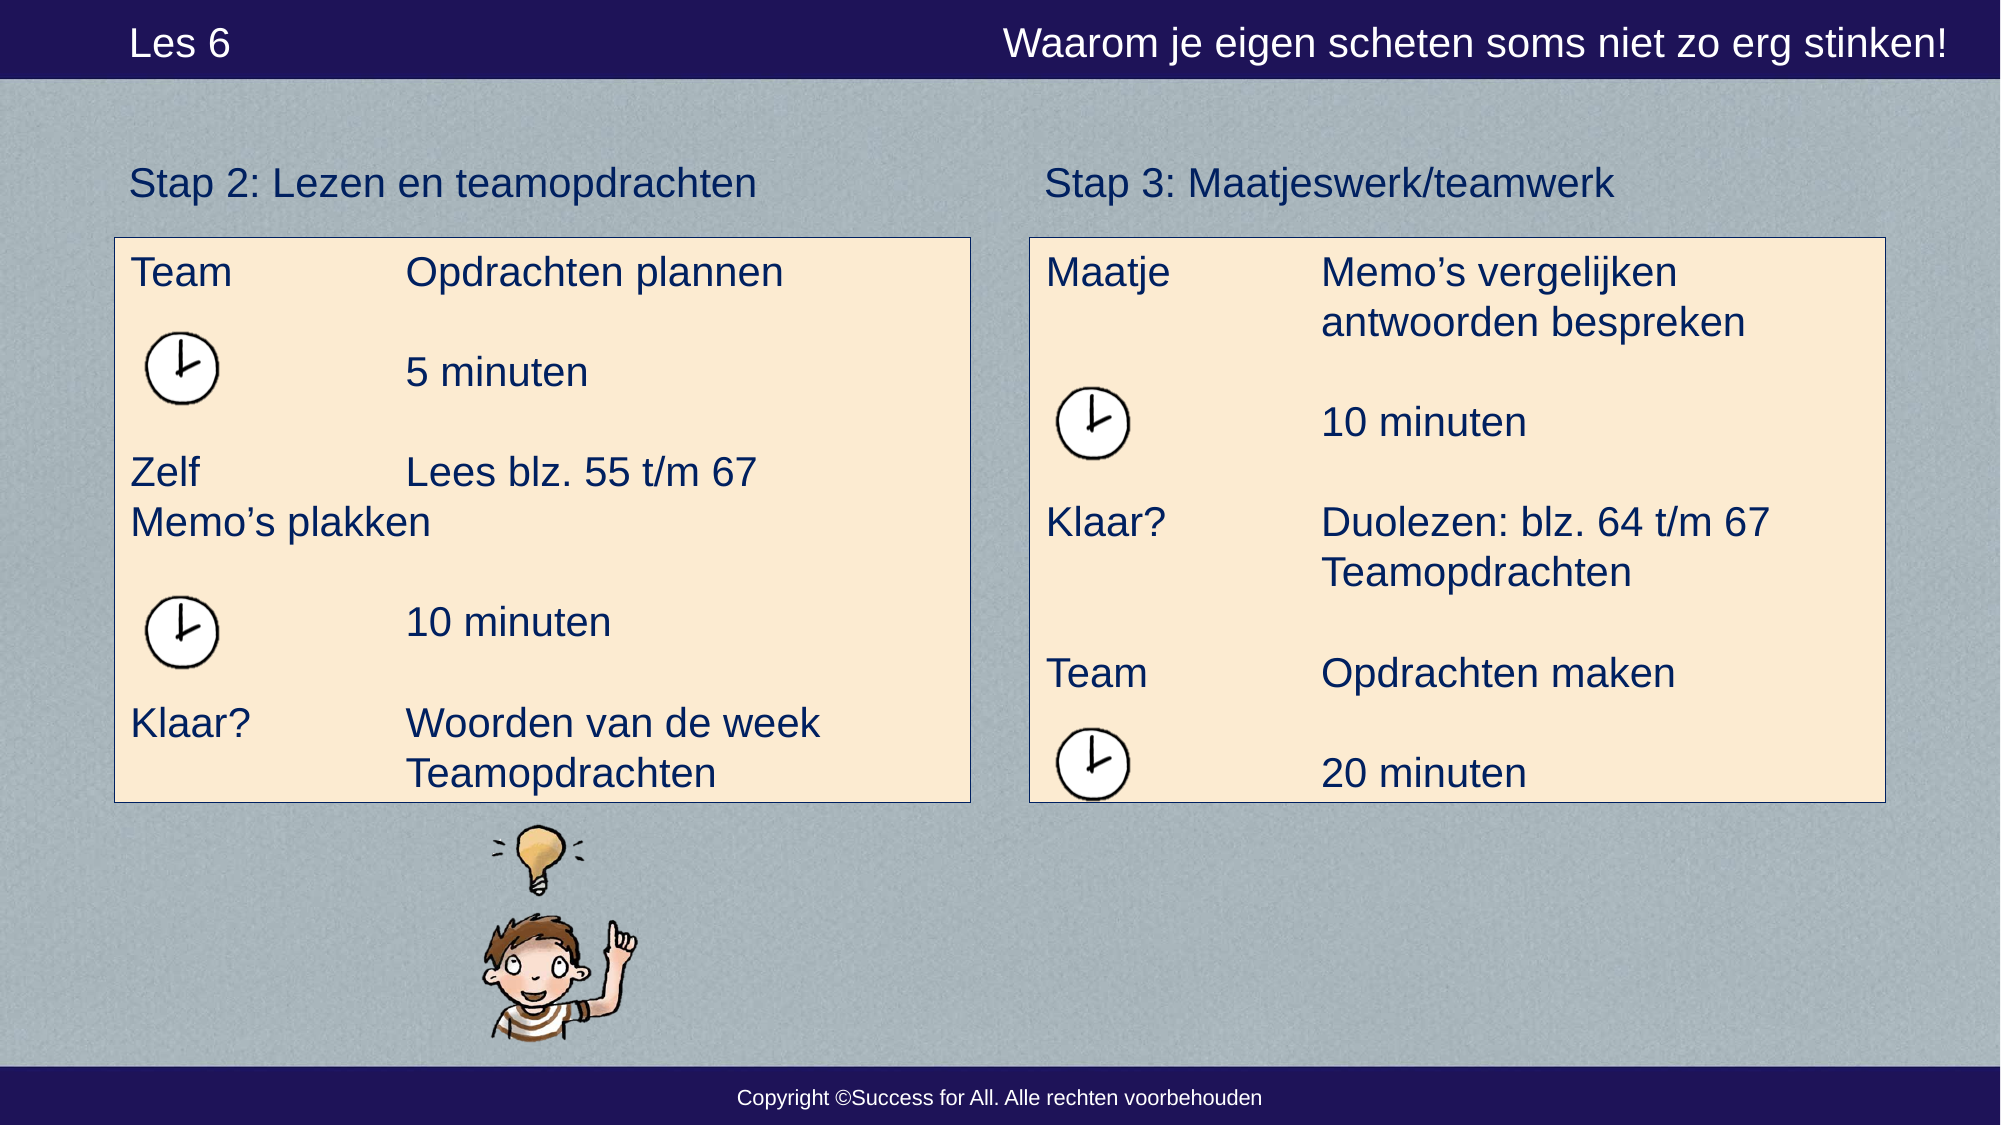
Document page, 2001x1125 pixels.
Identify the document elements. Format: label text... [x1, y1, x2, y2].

text_box Les 6 [114, 8, 354, 73]
text_box Maatje Memo’s vergelijken antwoorden bespreken 10 minuten Klaar? Duolezen: blz. 64 t/m 67 Teamopdrachten Team Opdrachten maken 20 minuten [1029, 237, 1886, 803]
text_box Waarom je eigen scheten soms niet zo erg stinken! [786, 8, 1963, 73]
text_box Stap 3: Maatjeswerk/teamwerk [1029, 148, 1822, 214]
text_box Team Opdrachten plannen 5 minuten Zelf Lees blz. 55 t/m 67 Memo’s plakken 10 minuten Klaar? Woorden van de week Teamopdrachten [114, 237, 971, 803]
picture [0, 0, 2001, 1125]
text_box Copyright ©Success for All. Alle rechten voorbehouden [0, 1076, 2000, 1125]
text_box Stap 2: Lezen en teamopdrachten [114, 148, 907, 214]
